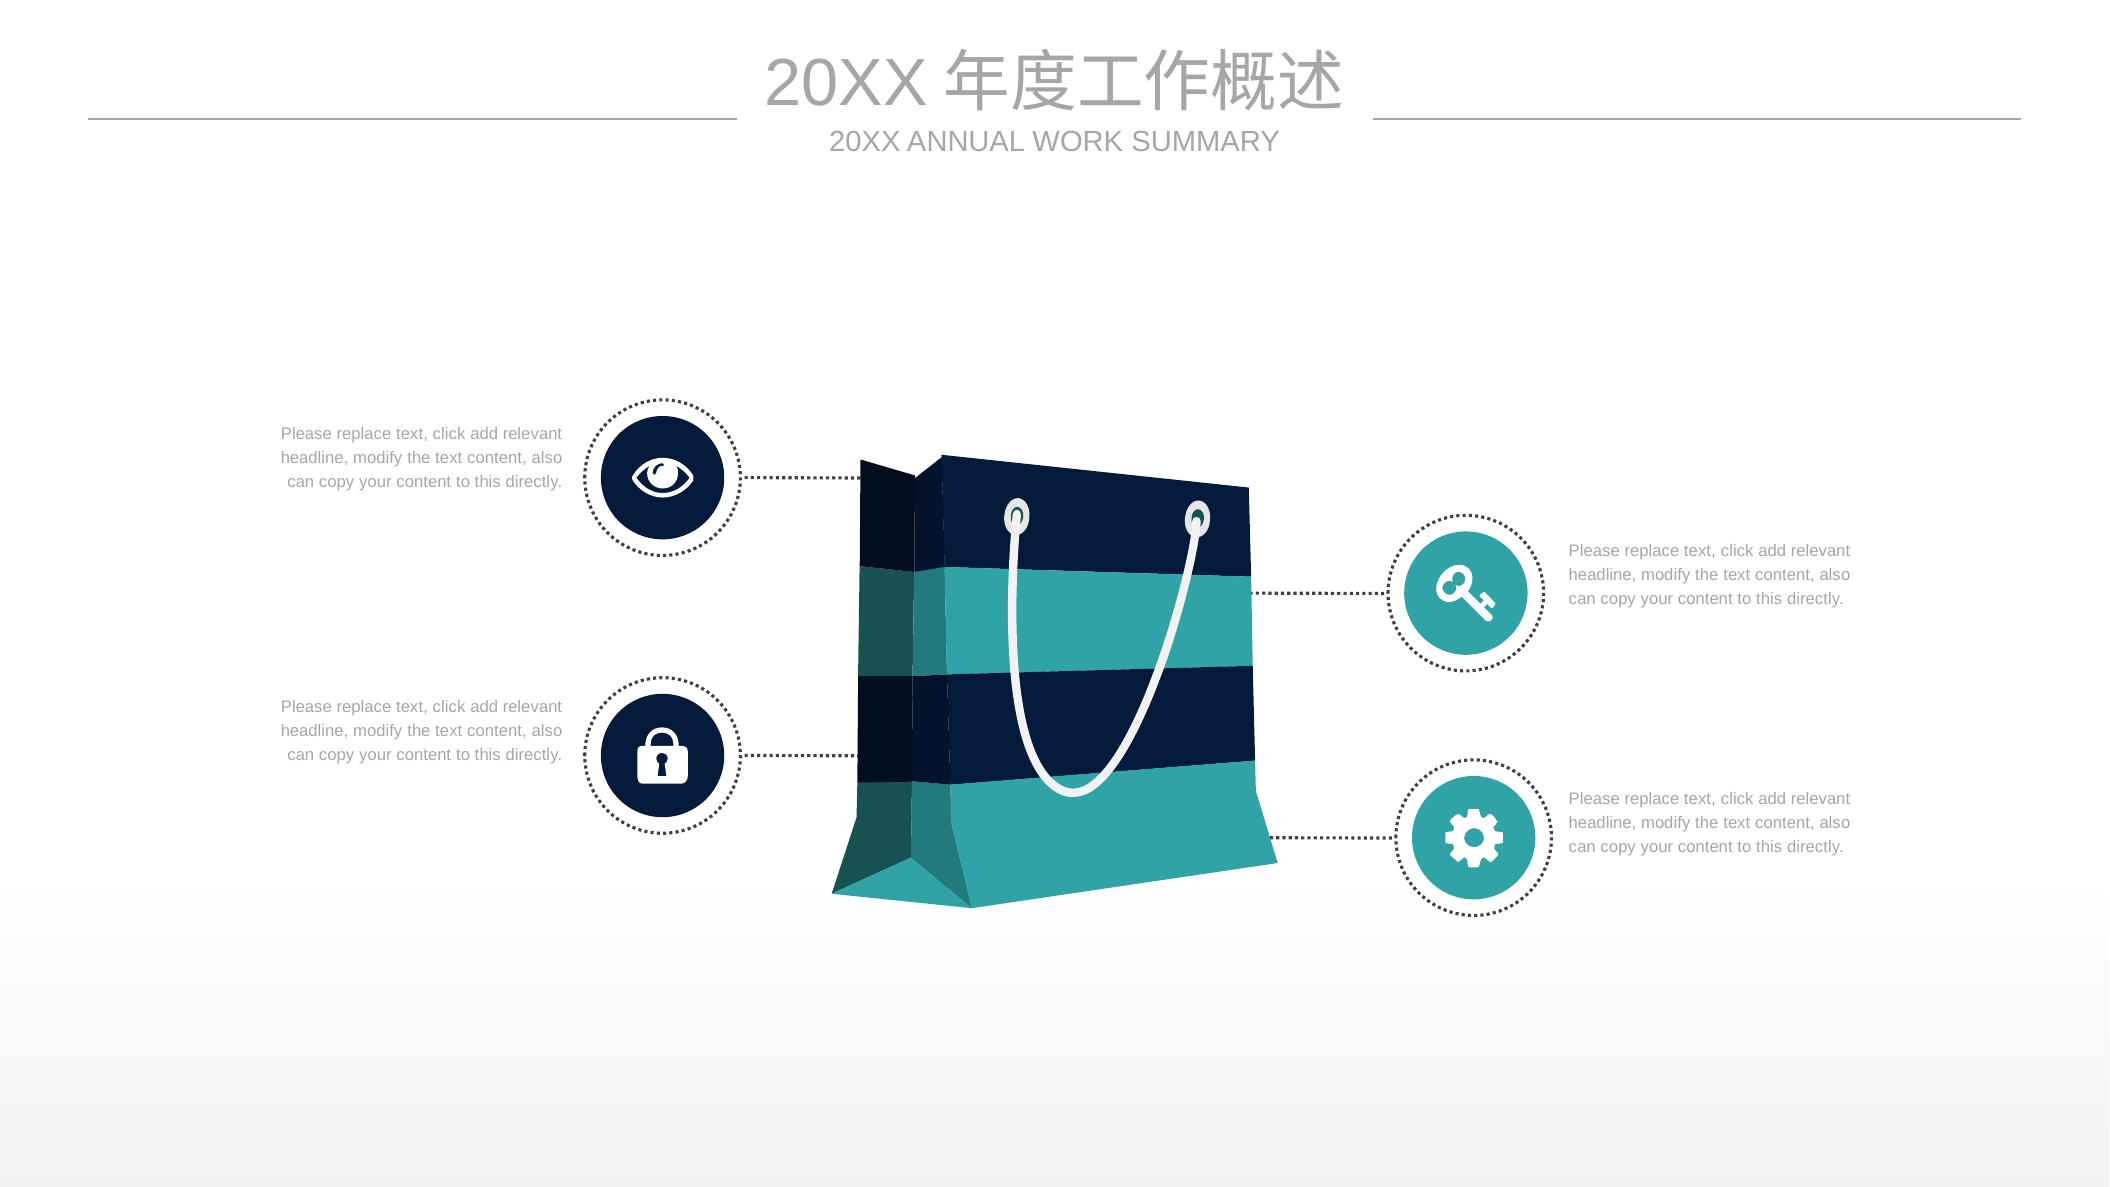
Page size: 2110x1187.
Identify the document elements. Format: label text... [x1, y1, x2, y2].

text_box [584, 677, 741, 834]
text_box 20XX年度工作概述 [730, 38, 1379, 119]
text_box Please replace text, click add relevant headline, modify the text content, also can copy your content to this directly. [271, 419, 563, 491]
text_box Please replace text, click add relevant headline, modify the text content, also can copy your content to this directly. [271, 692, 563, 764]
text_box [1395, 759, 1552, 916]
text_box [831, 454, 1278, 909]
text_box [1387, 515, 1544, 671]
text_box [584, 399, 741, 556]
text_box Please replace text, click add relevant headline, modify the text content, also can copy your content to this directly. [1568, 535, 1860, 608]
text_box Please replace text, click add relevant headline, modify the text content, also can copy your content to this directly. [1568, 784, 1860, 856]
text_box 20XX ANNUAL WORK SUMMARY [824, 122, 1285, 158]
